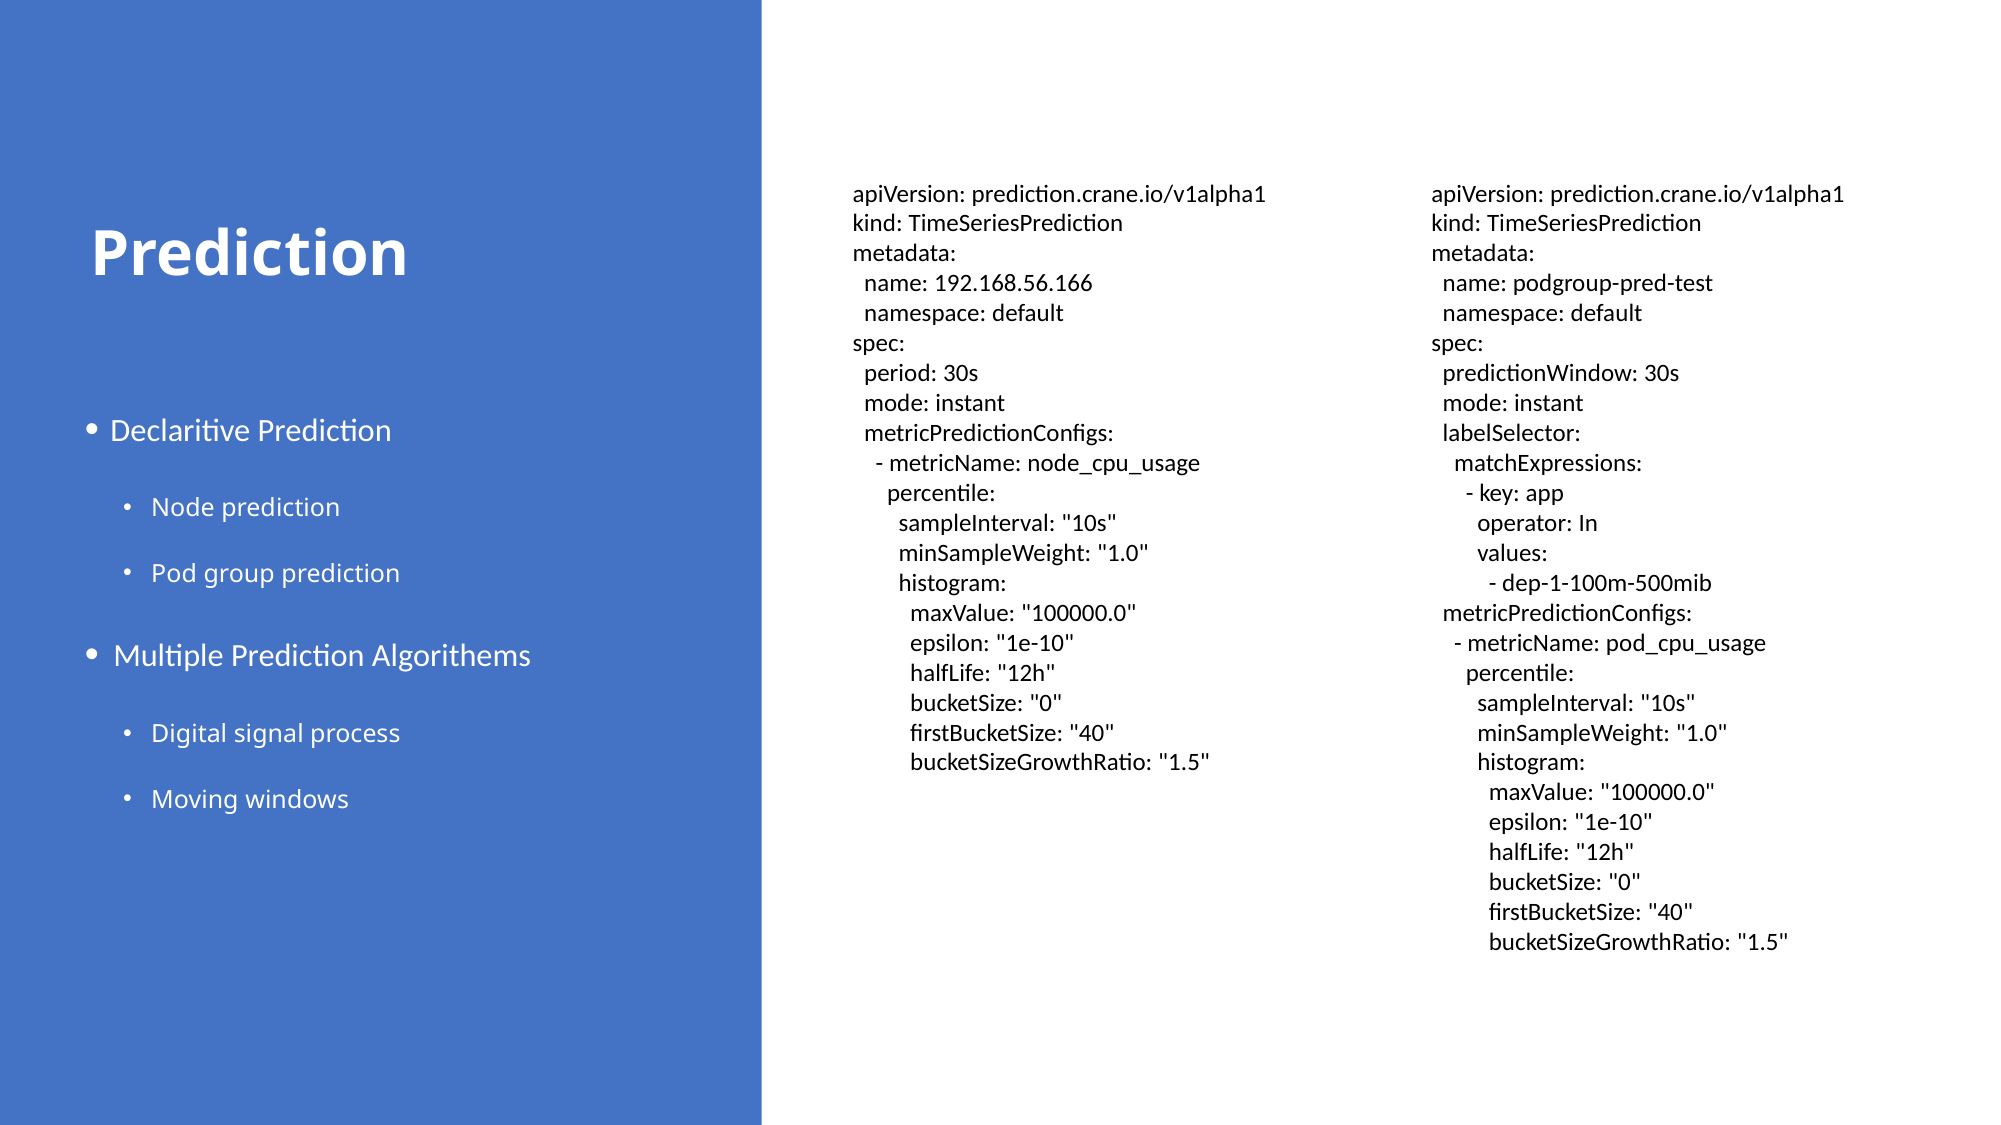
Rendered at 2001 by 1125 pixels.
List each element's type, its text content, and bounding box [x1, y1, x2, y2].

list Declaritive Prediction [70, 381, 489, 456]
text_box apiVersion: prediction.crane.io/v1alpha1 kind: TimeSeriesPrediction metadata: name: 192.168.56.166 namespace: default spec: period: 30s mode: instant metricPredictionConfigs: - metricName: node_cpu_usage percentile: sampleInterval: "10s" minSampleWeight: "1.0" histogram: maxValue: "100000.0" epsilon: "1e-10" halfLife: "12h" bucketSize: "0" firstBucketSize: "40" bucketSizeGrowthRatio: "1.5" [837, 169, 1416, 784]
list Multiple Prediction Algorithems [70, 607, 549, 682]
list Digital signal process Moving windows [108, 694, 699, 896]
list Node prediction Pod group prediction [108, 469, 699, 595]
text_box apiVersion: prediction.crane.io/v1alpha1 kind: TimeSeriesPrediction metadata: name: podgroup-pred-test namespace: default spec: predictionWindow: 30s mode: instant labelSelector: matchExpressions: - key: app operator: In values: - dep-1-100m-500mib metricPredictionConfigs: - metricName: pod_cpu_usage percentile: sampleInterval: "10s" minSampleWeight: "1.0" histogram: maxValue: "100000.0" epsilon: "1e-10" halfLife: "12h" bucketSize: "0" firstBucketSize: "40" bucketSizeGrowthRatio: "1.5" [1416, 169, 1918, 963]
list Prediction [75, 213, 584, 340]
